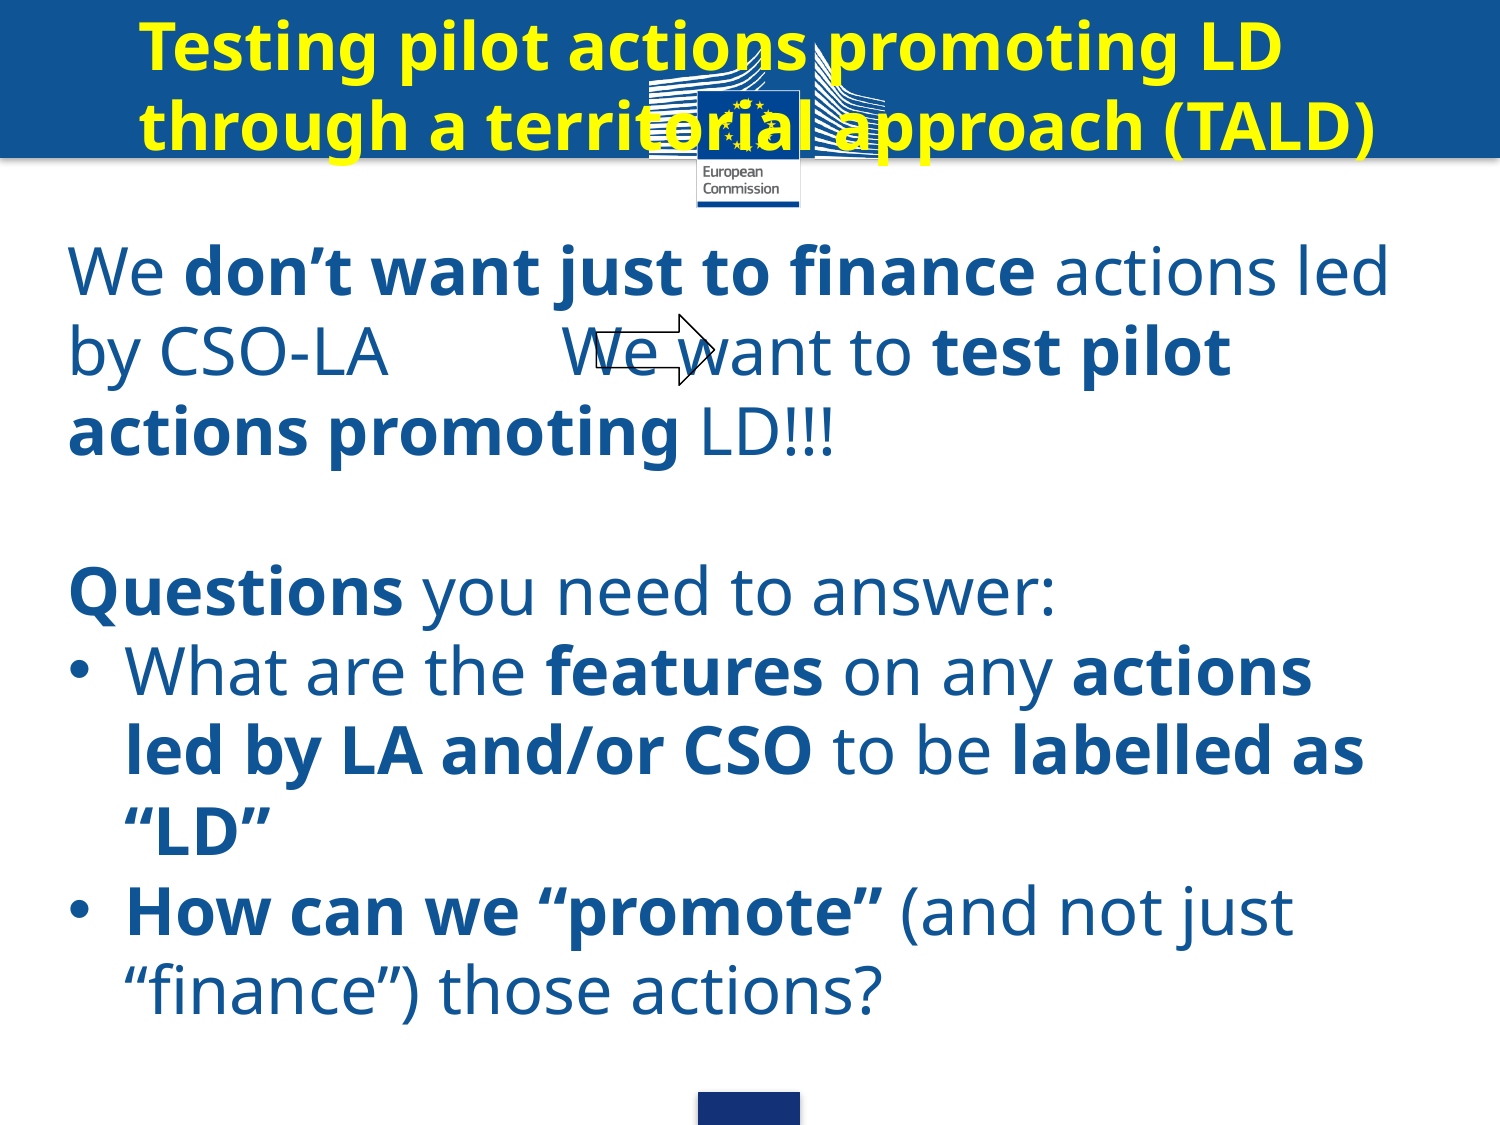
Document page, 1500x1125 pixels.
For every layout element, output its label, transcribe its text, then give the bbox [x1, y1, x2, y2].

text_box [596, 314, 715, 386]
picture [649, 171, 885, 208]
text_box Testing pilot actions promoting LD through a territorial approach (TALD) [123, 0, 1392, 171]
text_box We don’t want just to finance actions led by CSO-LA We want to test pilot actions promoting LD!!! Questions you need to answer: What are the features on any actions led by LA and/or CSO to be labelled as “LD” How can we “promote” (and not just “finance”) those actions? [53, 221, 1447, 1036]
